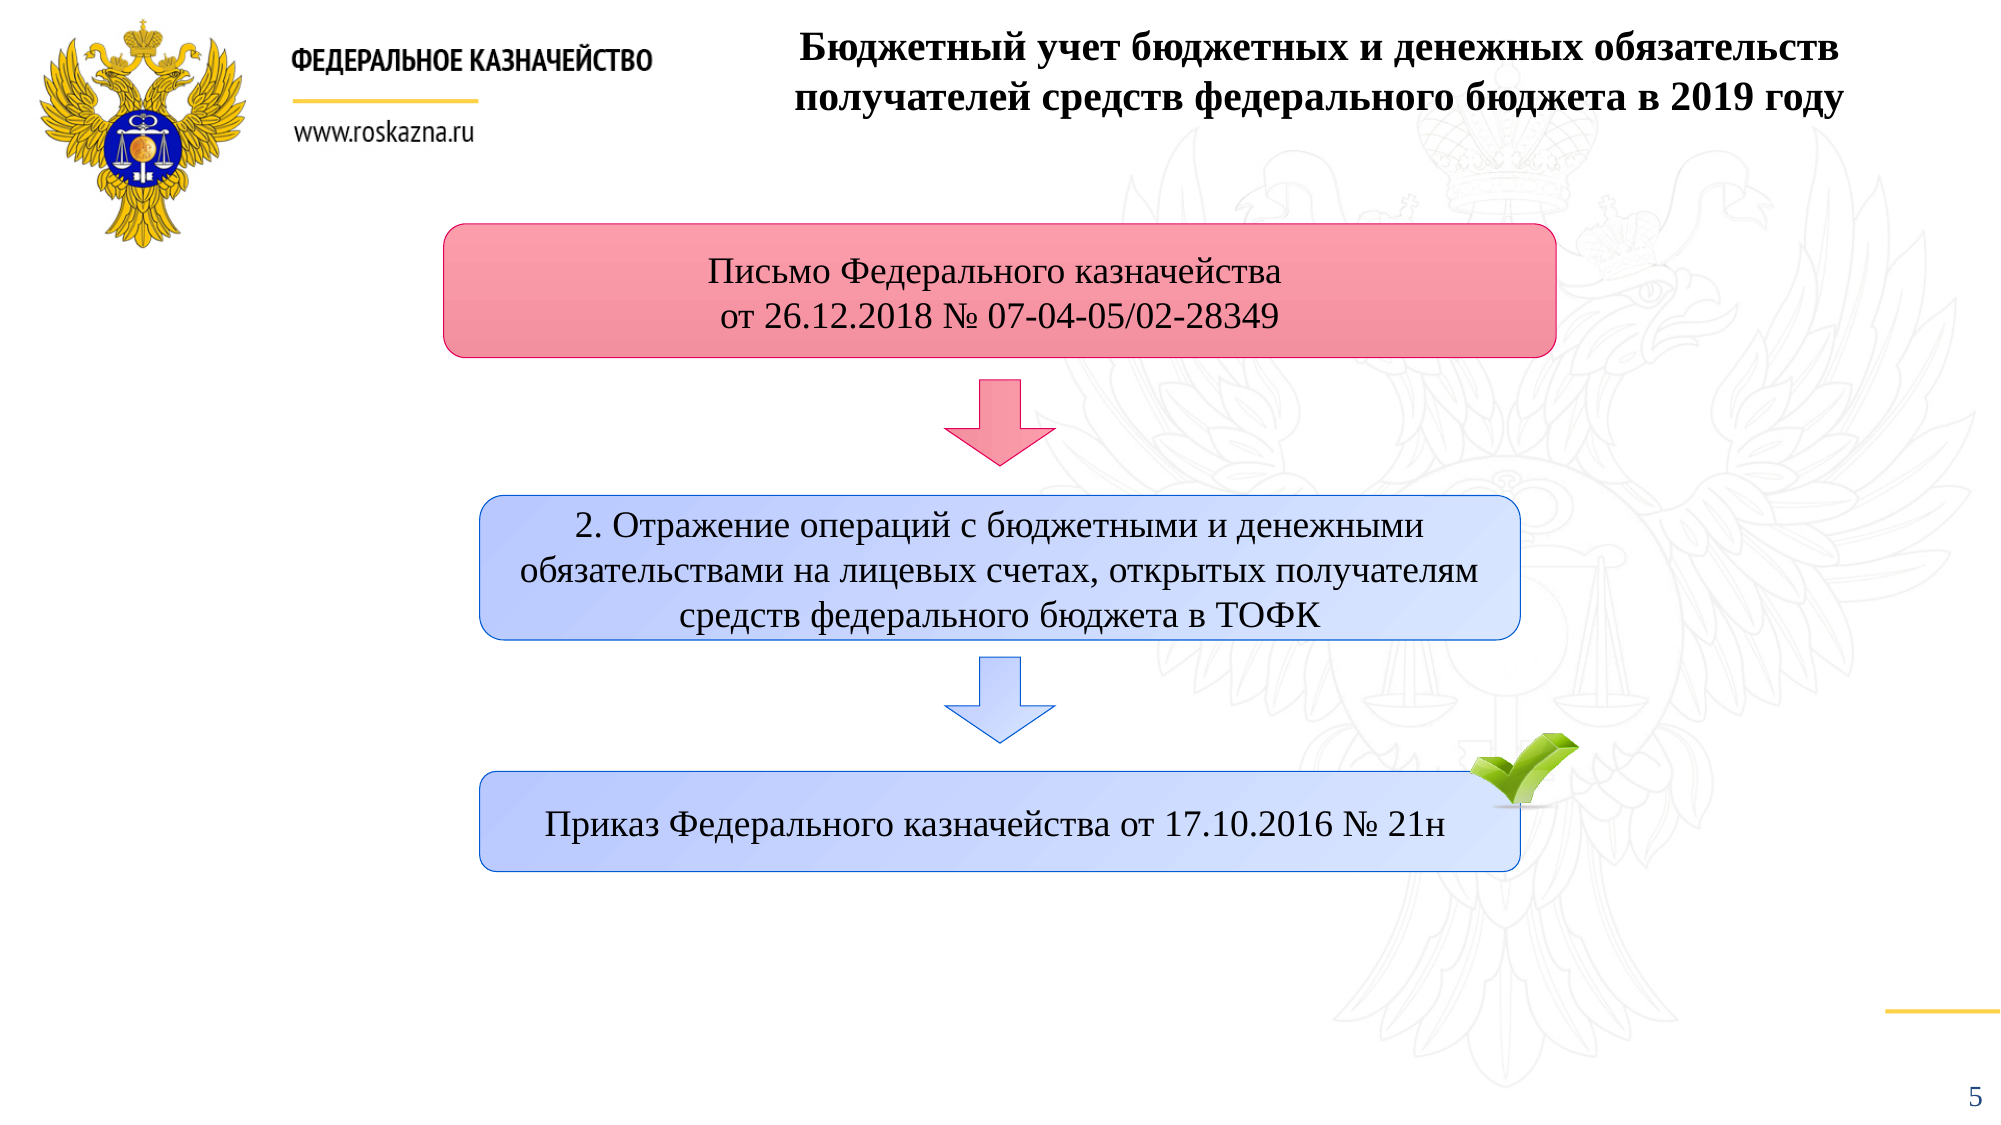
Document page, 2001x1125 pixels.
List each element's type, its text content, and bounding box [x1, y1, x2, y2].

text_box [943, 379, 1057, 467]
text_box [943, 656, 1057, 744]
picture [0, 0, 2001, 1125]
text_box 5 [1929, 1071, 1998, 1119]
text_box 2. Отражение операций с бюджетными и денежными обязательствами на лицевых счетах, открытых получателям средств федерального бюджета в ТОФК [479, 494, 1521, 641]
text_box Письмо Федерального казначейства от 26.12.2018 № 07-04-05/02-28349 [443, 223, 1557, 359]
text_box Приказ Федерального казначейства от 17.10.2016 № 21н [479, 770, 1521, 873]
text_box Бюджетный учет бюджетных и денежных обязательств получателей средств федерального бюджета в 2019 году [641, 10, 1998, 126]
